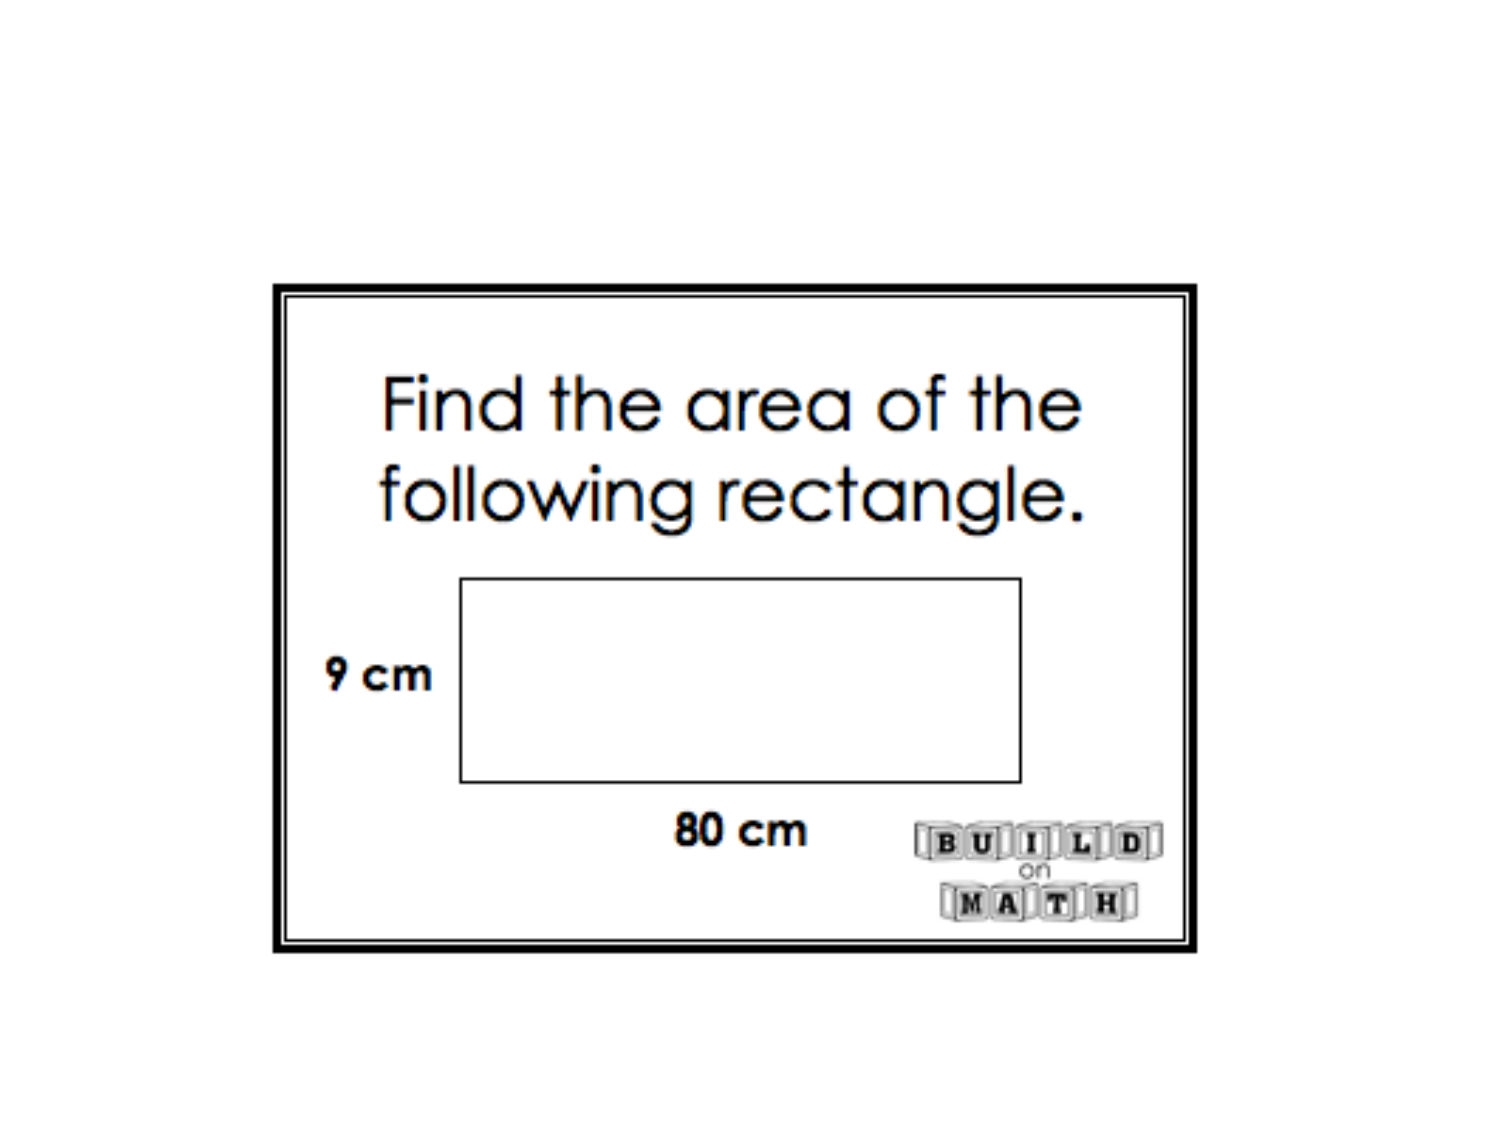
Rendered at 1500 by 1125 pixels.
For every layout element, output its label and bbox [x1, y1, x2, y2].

list [74, 262, 1426, 1006]
